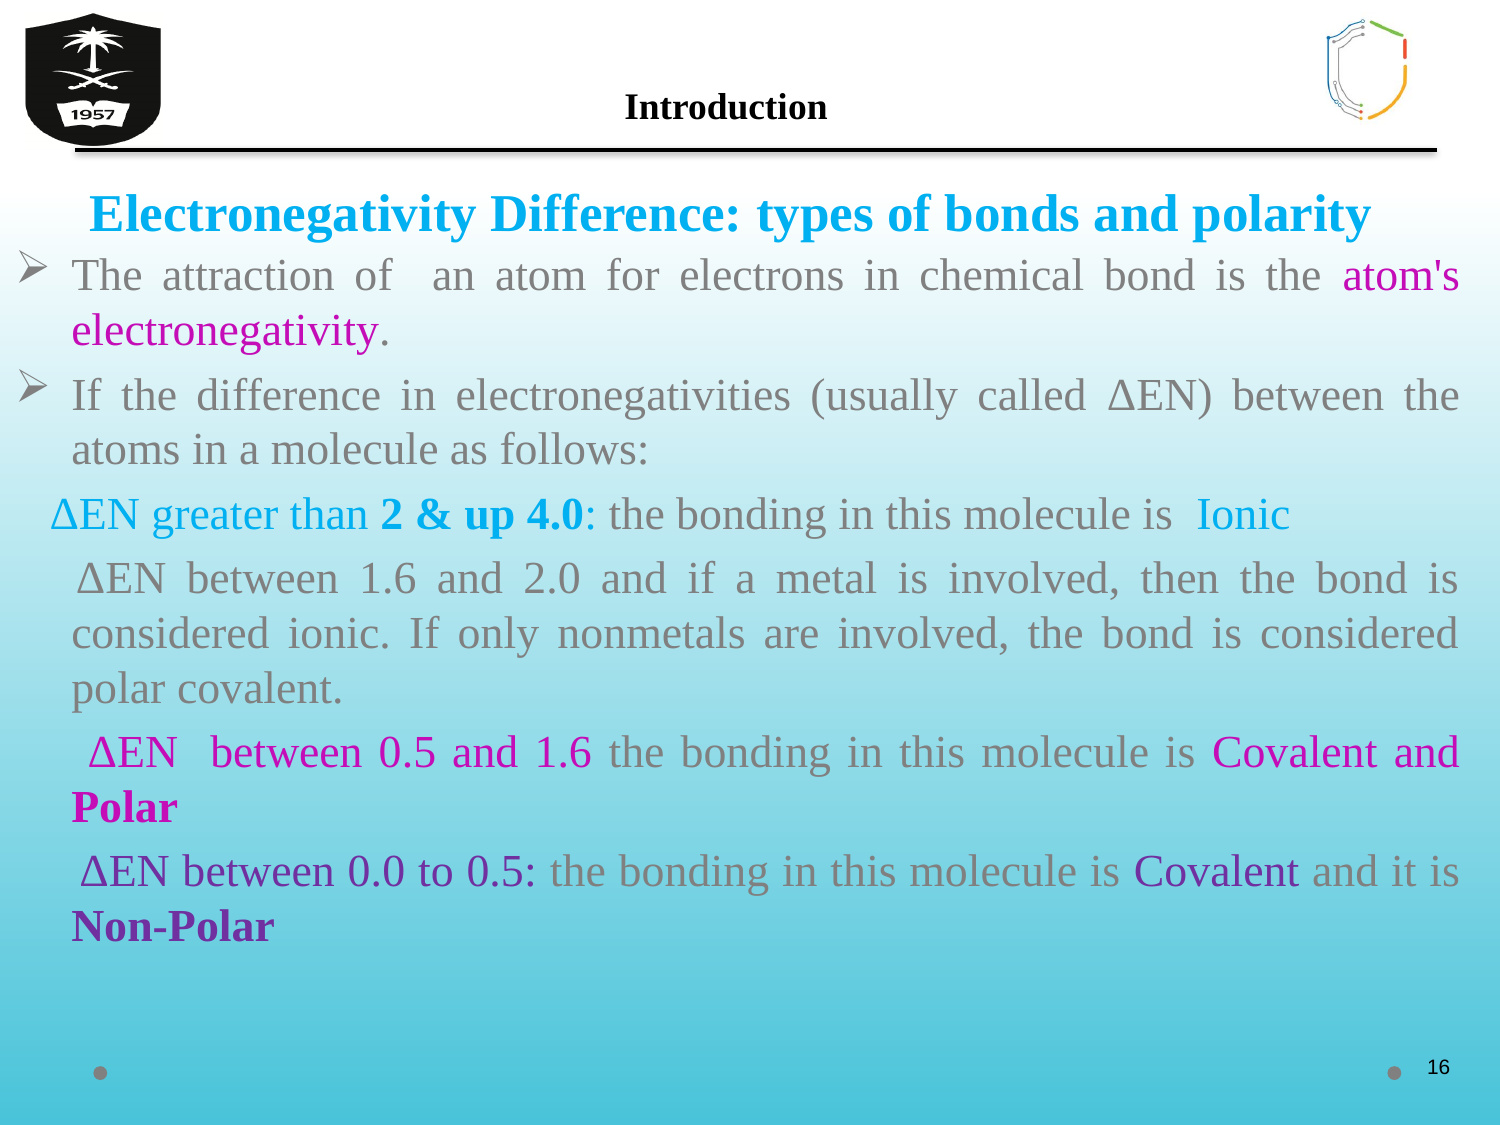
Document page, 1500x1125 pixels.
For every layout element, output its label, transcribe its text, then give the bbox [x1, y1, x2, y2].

title Electronegativity Difference: types of bonds and polarity [0, 125, 1463, 237]
list The attraction of an atom for electrons in chemical bond is the atom's electronegativity. If the difference in electronegativities (usually called ΔEN) between the atoms in a molecule as follows: ΔEN greater than 2 & up 4.0: the bonding in this molecule is Ionic ΔEN between 1.6 and 2.0 and if a metal is involved, then the bond is considered ionic. If only nonmetals are involved, the bond is considered polar covalent. ΔEN between 0.5 and 1.6 the bonding in this molecule is Covalent and Polar ΔEN between 0.0 to 0.5: the bonding in this molecule is Covalent and it is Non-Polar [0, 237, 1475, 775]
picture [24, 12, 163, 151]
picture [1308, 12, 1426, 137]
text_box Introduction [609, 74, 852, 135]
text_box 16 [1412, 1046, 1475, 1087]
